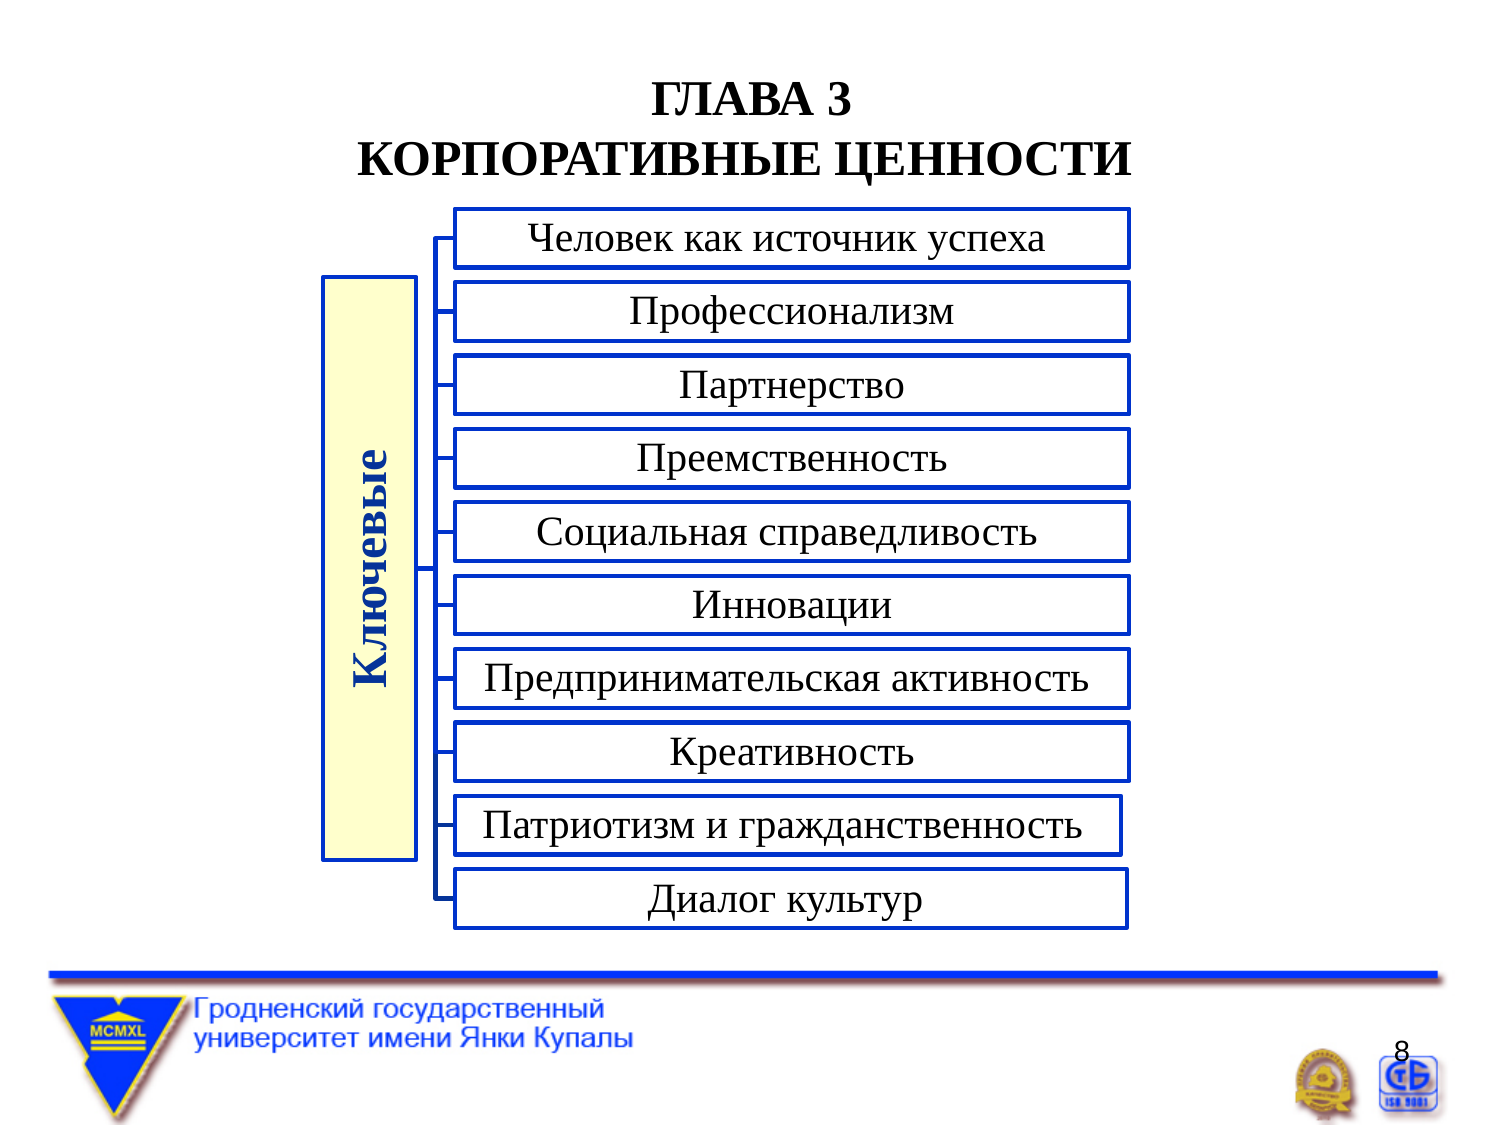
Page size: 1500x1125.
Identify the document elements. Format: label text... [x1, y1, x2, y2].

title ГЛАВА 3 КОРПОРАТИВНЫЕ ЦЕННОСТИ [76, 31, 1427, 220]
picture [0, 0, 1500, 1125]
slide_number 8 [1074, 1024, 1425, 1103]
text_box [100, 207, 1353, 929]
